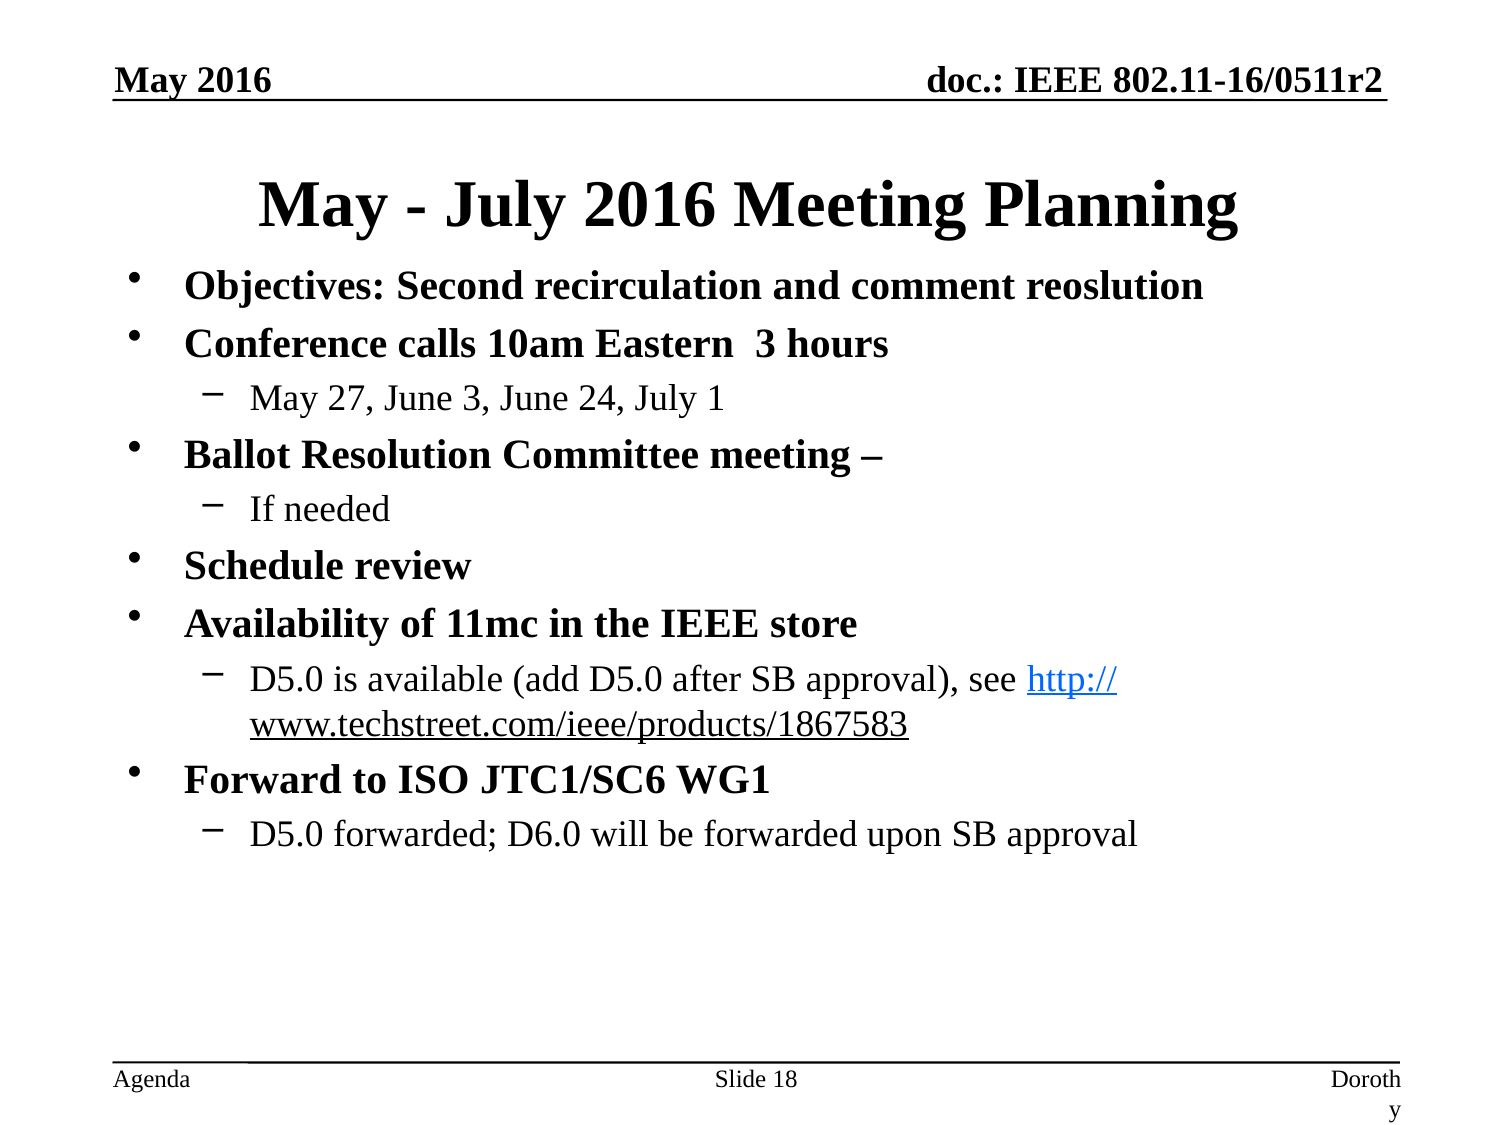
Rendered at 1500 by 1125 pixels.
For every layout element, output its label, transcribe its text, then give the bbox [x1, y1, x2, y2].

slide_number Slide 18 [712, 1063, 800, 1093]
footer Dorothy Stanley, HP Enterprise [1325, 1062, 1402, 1093]
title May - July 2016 Meeting Planning [112, 112, 1388, 249]
list Objectives: Second recirculation and comment reoslution Conference calls 10am Eastern 3 hours May 27, June 3, June 24, July 1 Ballot Resolution Committee meeting – If needed Schedule review Availability of 11mc in the IEEE store D5.0 is available (add D5.0 after SB approval), see http://www.techstreet.com/ieee/products/1867583 Forward to ISO JTC1/SC6 WG1 D5.0 forwarded; D6.0 will be forwarded upon SB approval [112, 249, 1388, 1063]
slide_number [114, 54, 425, 100]
